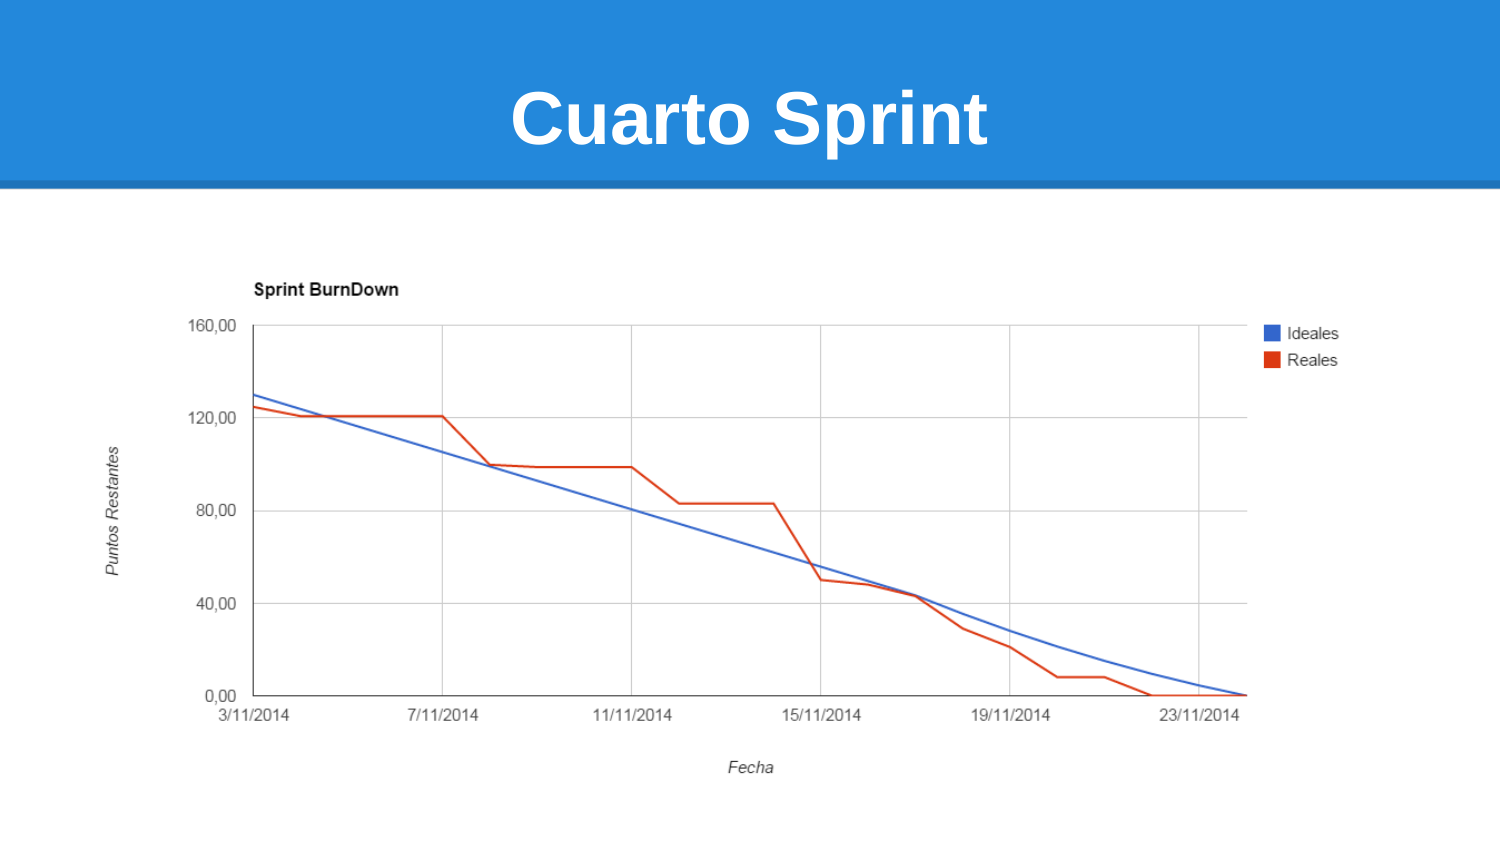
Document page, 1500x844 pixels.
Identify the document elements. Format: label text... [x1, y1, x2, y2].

title Cuarto Sprint [75, 33, 1425, 175]
picture [38, 209, 1462, 812]
